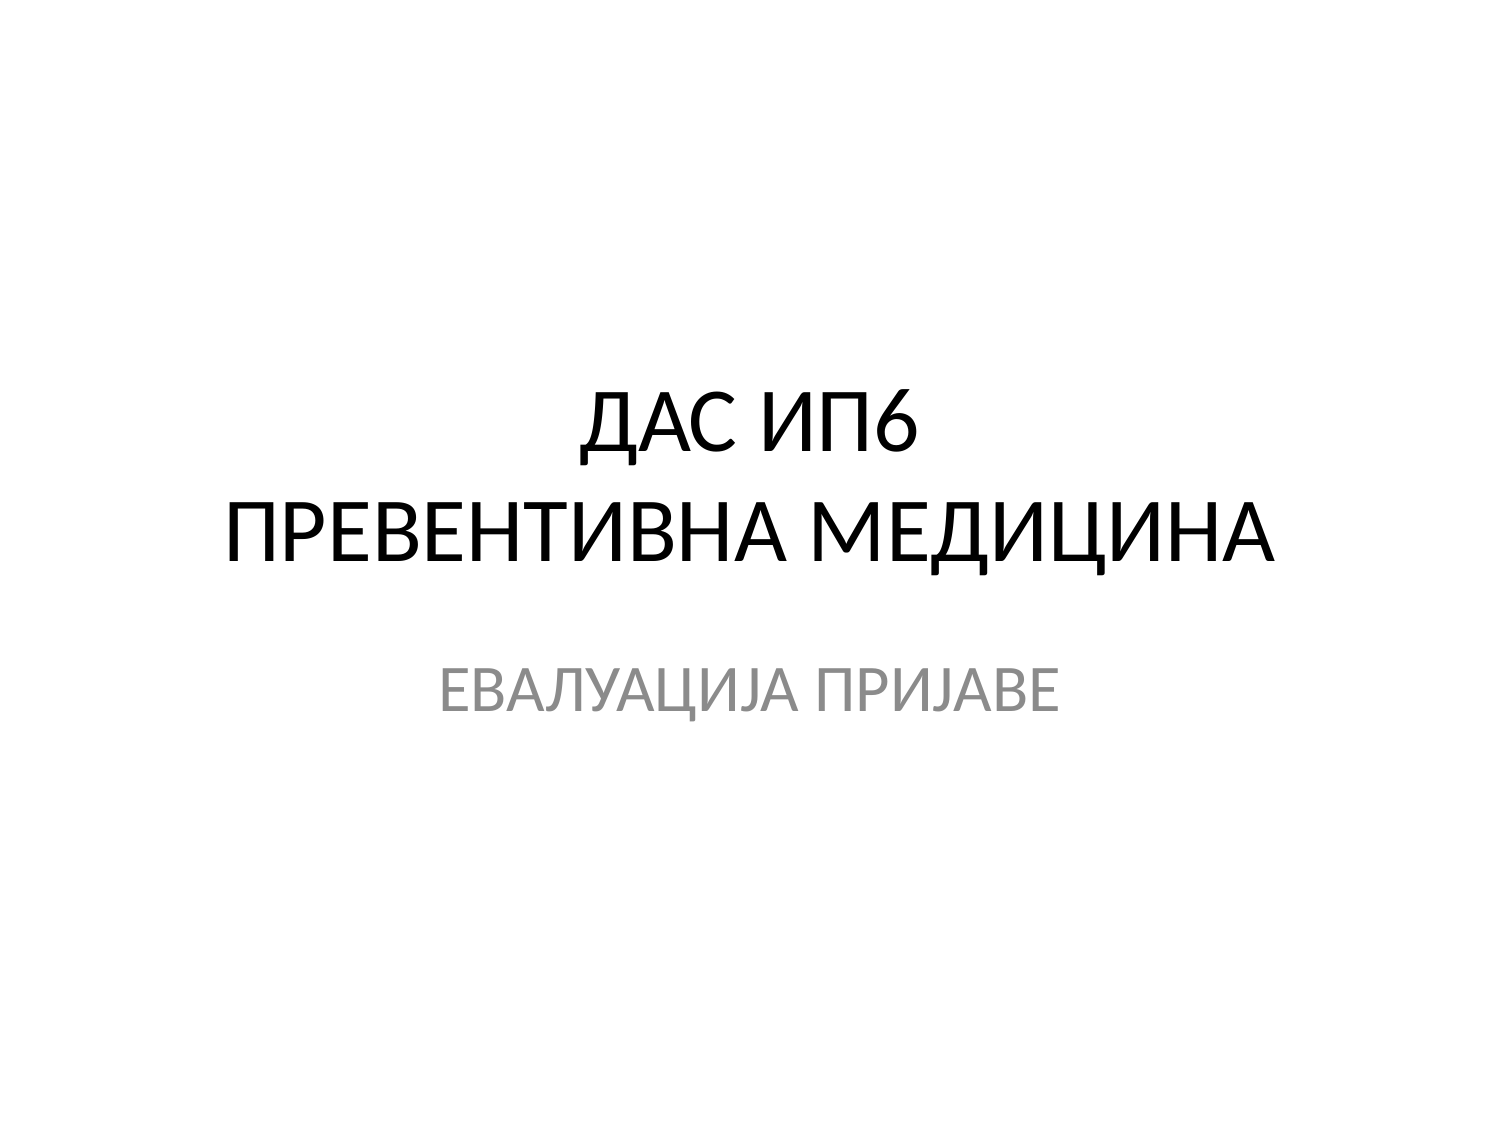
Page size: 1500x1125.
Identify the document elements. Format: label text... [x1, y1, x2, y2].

title ДАС ИП6 ПРЕВЕНТИВНА МЕДИЦИНА [112, 349, 1388, 591]
subtitle ЕВАЛУАЦИЈА ПРИЈАВЕ [225, 637, 1275, 925]
